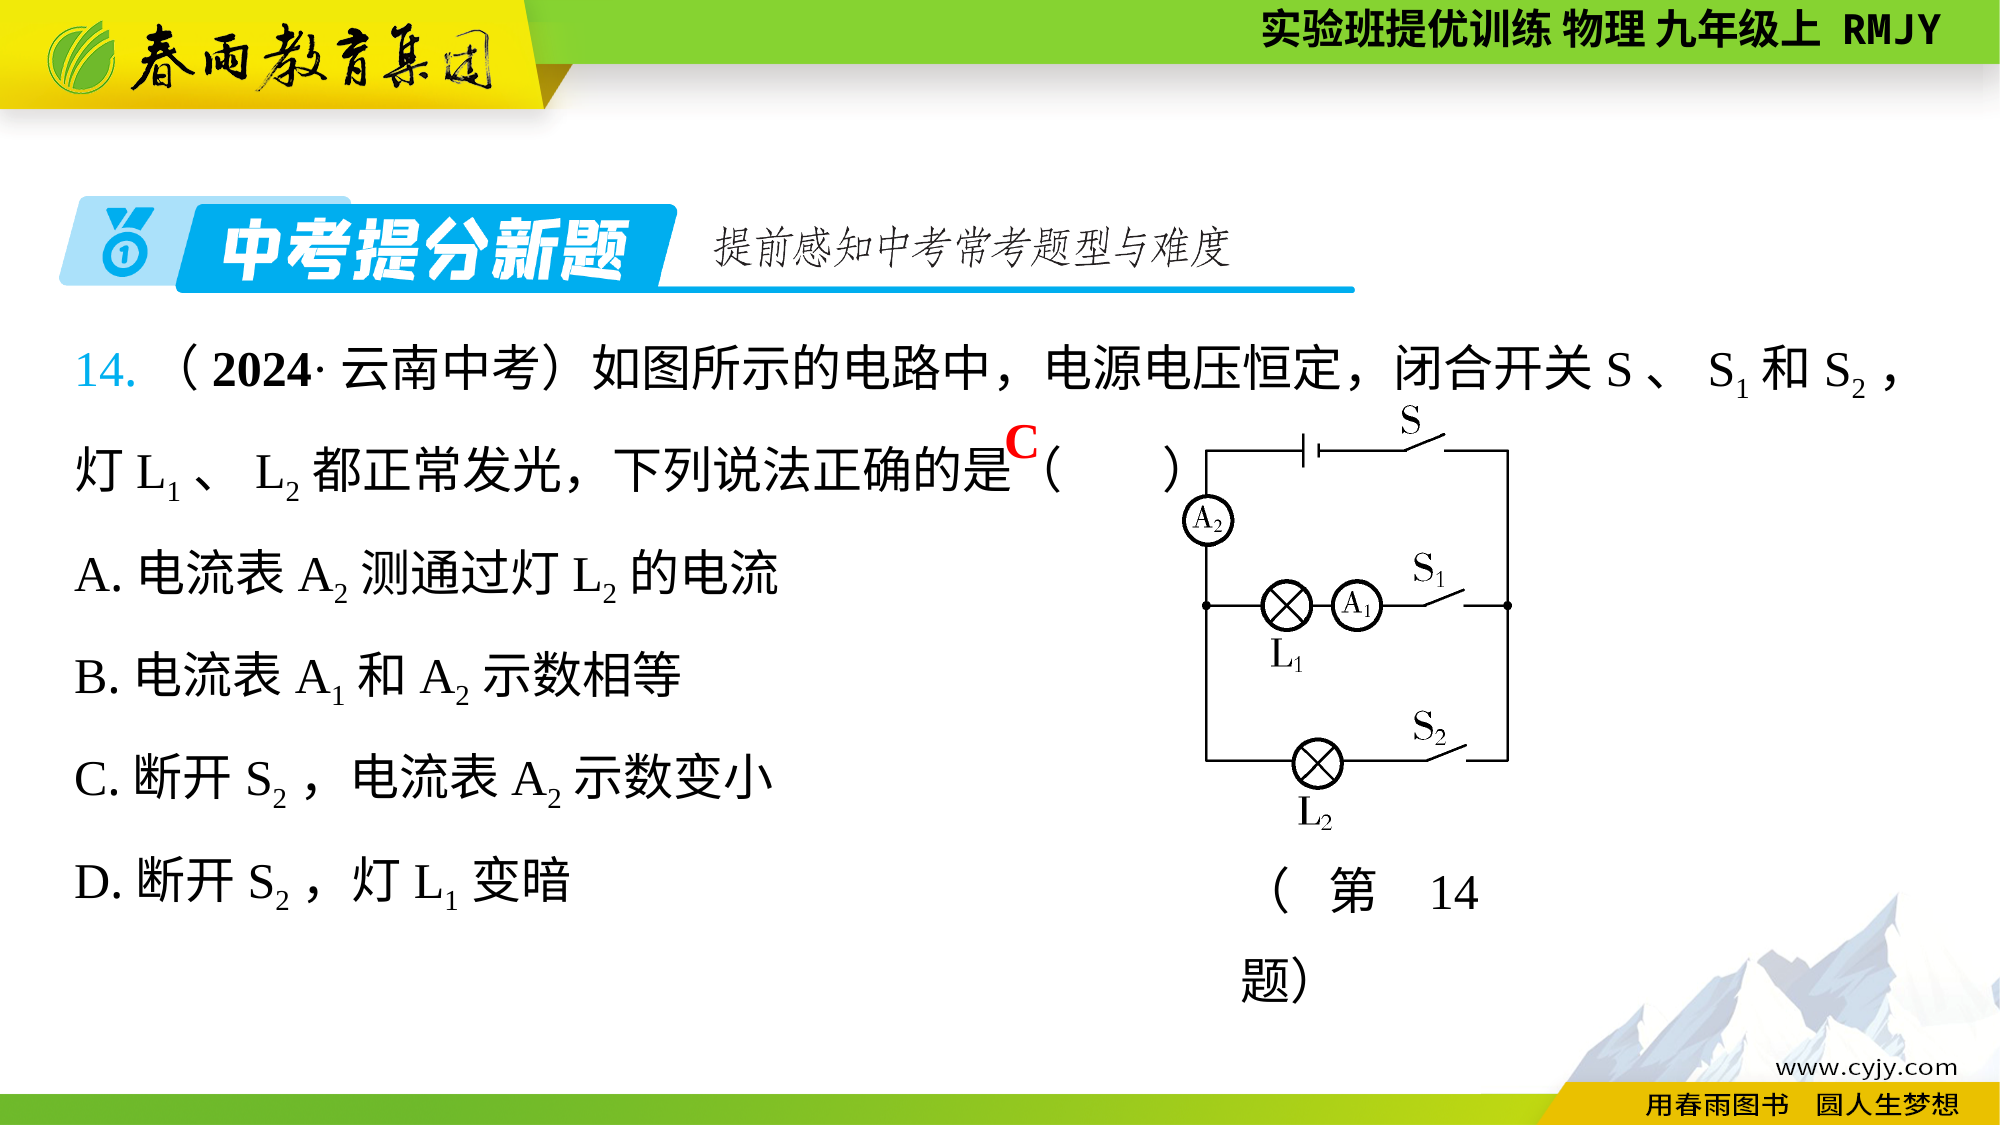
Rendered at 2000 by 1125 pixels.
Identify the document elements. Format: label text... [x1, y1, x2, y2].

picture [0, 0, 2000, 1125]
list 14.（2024·云南中考）如图所示的电路中，电源电压恒定，闭合开关S、S1和S2，灯L1、L2都正常发光，下列说法正确的是（ ）. A.电流表A2测通过灯L2的电流 B.电流表A1和A2示数相等 C.断开S2，电流表A2示数变小 D.断开S2，灯L1变暗 [59, 294, 1944, 844]
text_box C [989, 401, 1056, 476]
text_box （第14题） [1225, 851, 1506, 927]
